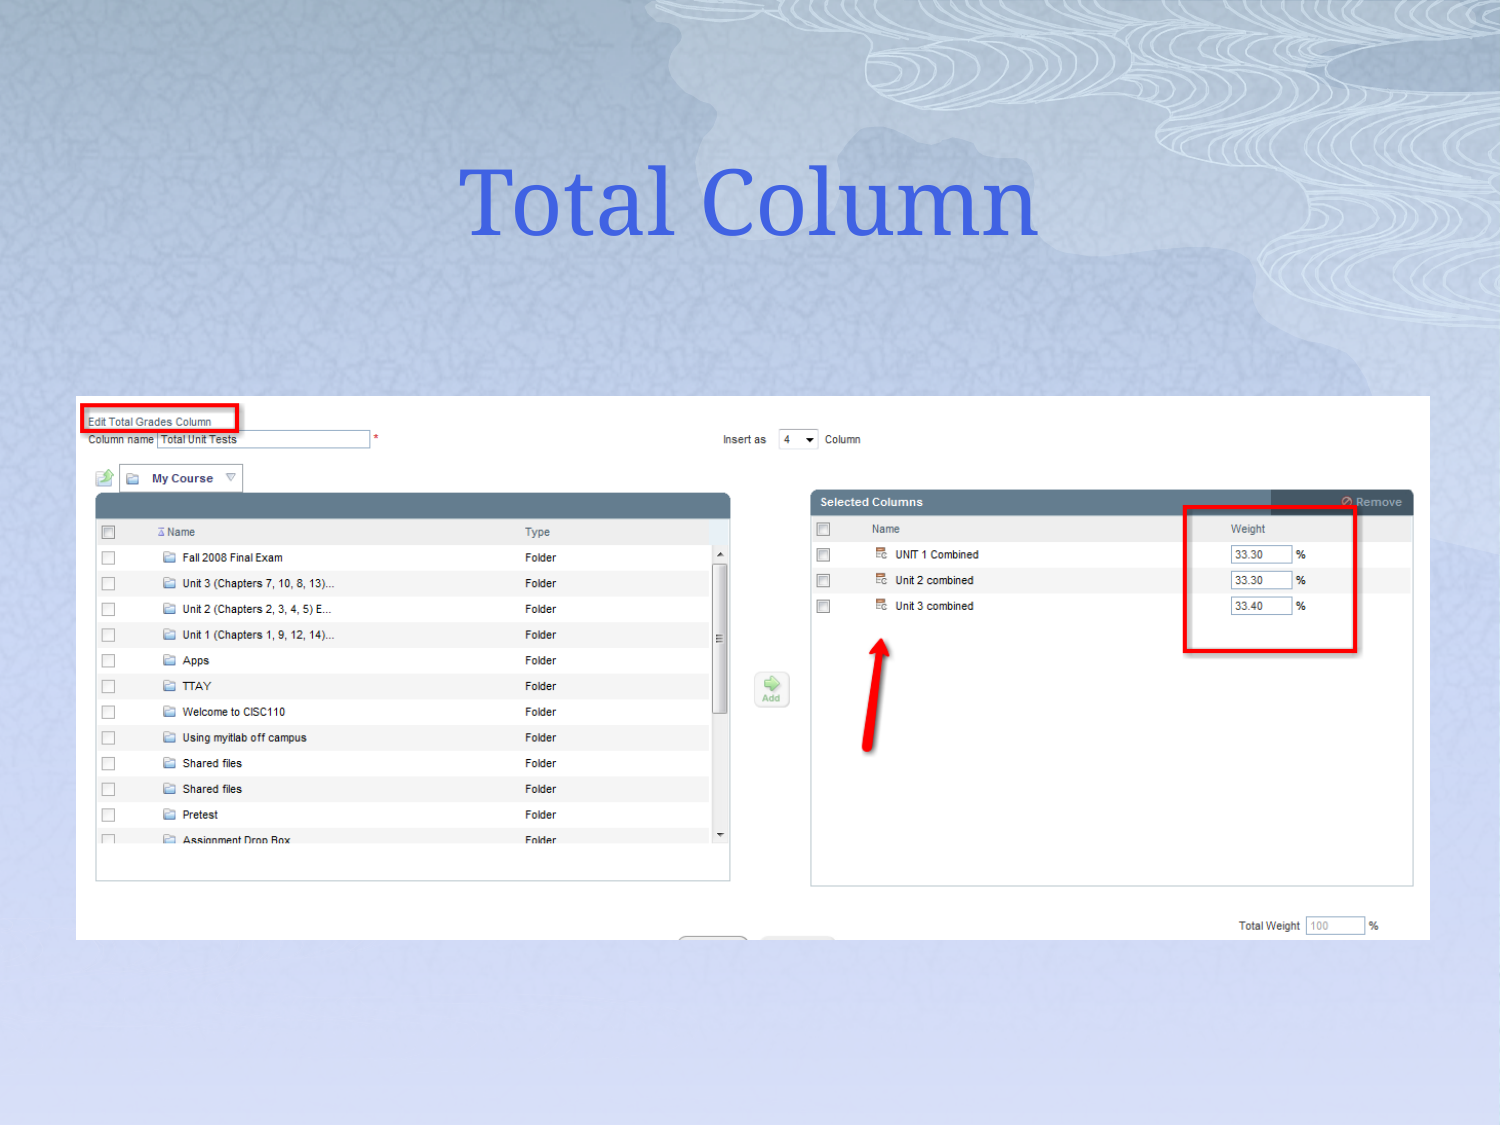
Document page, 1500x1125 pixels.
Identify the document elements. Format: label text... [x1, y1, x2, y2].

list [76, 396, 1430, 940]
title Total Column [75, 105, 1425, 293]
